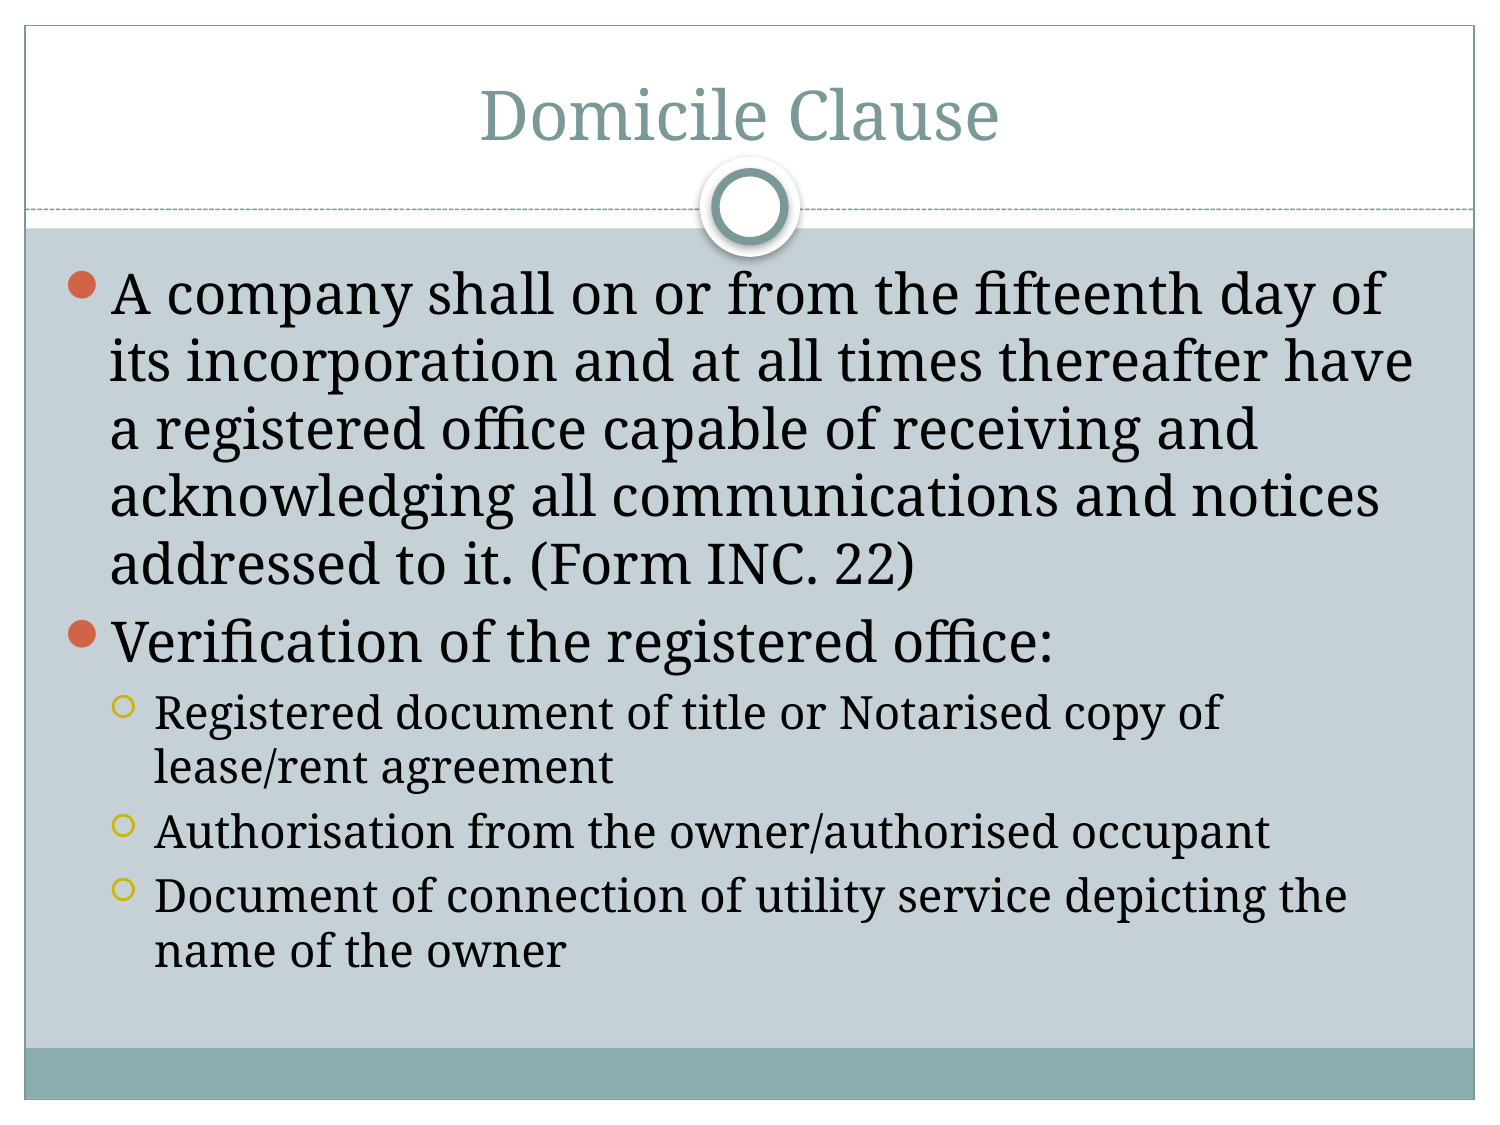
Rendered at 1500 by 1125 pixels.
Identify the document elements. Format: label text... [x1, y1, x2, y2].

title Domicile Clause [49, 37, 1450, 162]
list A company shall on or from the fifteenth day of its incorporation and at all times thereafter have a registered office capable of receiving and acknowledging all communications and notices addressed to it. (Form INC. 22) Verification of the registered office: Registered document of title or Notarised copy of lease/rent agreement Authorisation from the owner/authorised occupant Document of connection of utility service depicting the name of the owner [49, 250, 1445, 1001]
